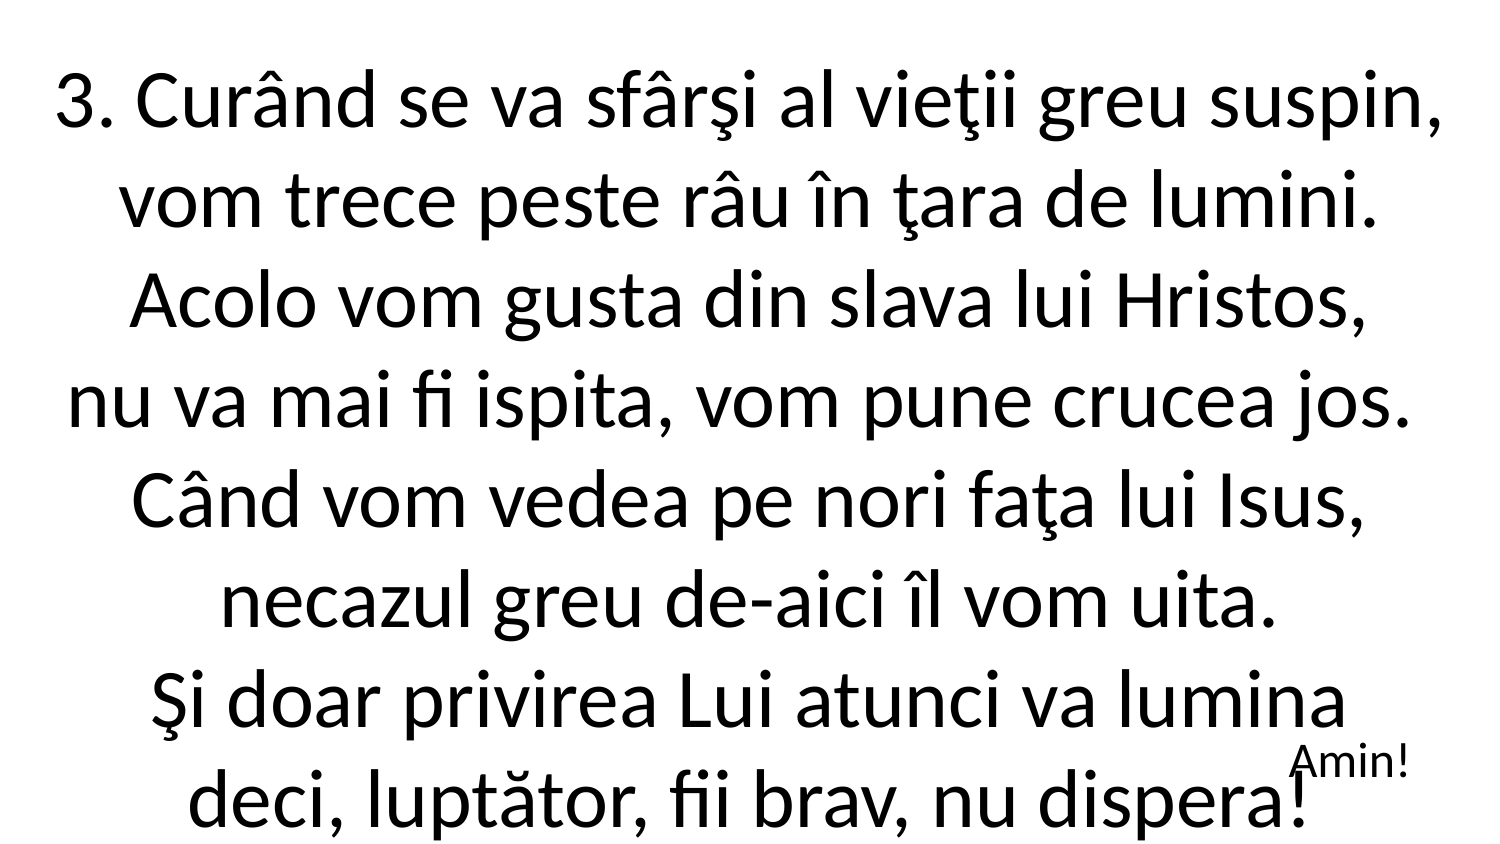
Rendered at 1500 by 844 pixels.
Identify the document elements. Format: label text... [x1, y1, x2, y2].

text_box 3. Curând se va sfârşi al vieţii greu suspin, vom trece peste râu în ţara de lumini. Acolo vom gusta din slava lui Hristos, nu va mai fi ispita, vom pune crucea jos. Când vom vedea pe nori faţa lui Isus, necazul greu de-aici îl vom uita. Şi doar privirea Lui atunci va lumina deci, luptător, fii brav, nu dispera! [39, 0, 1461, 844]
text_box Amin! [1273, 674, 1427, 795]
